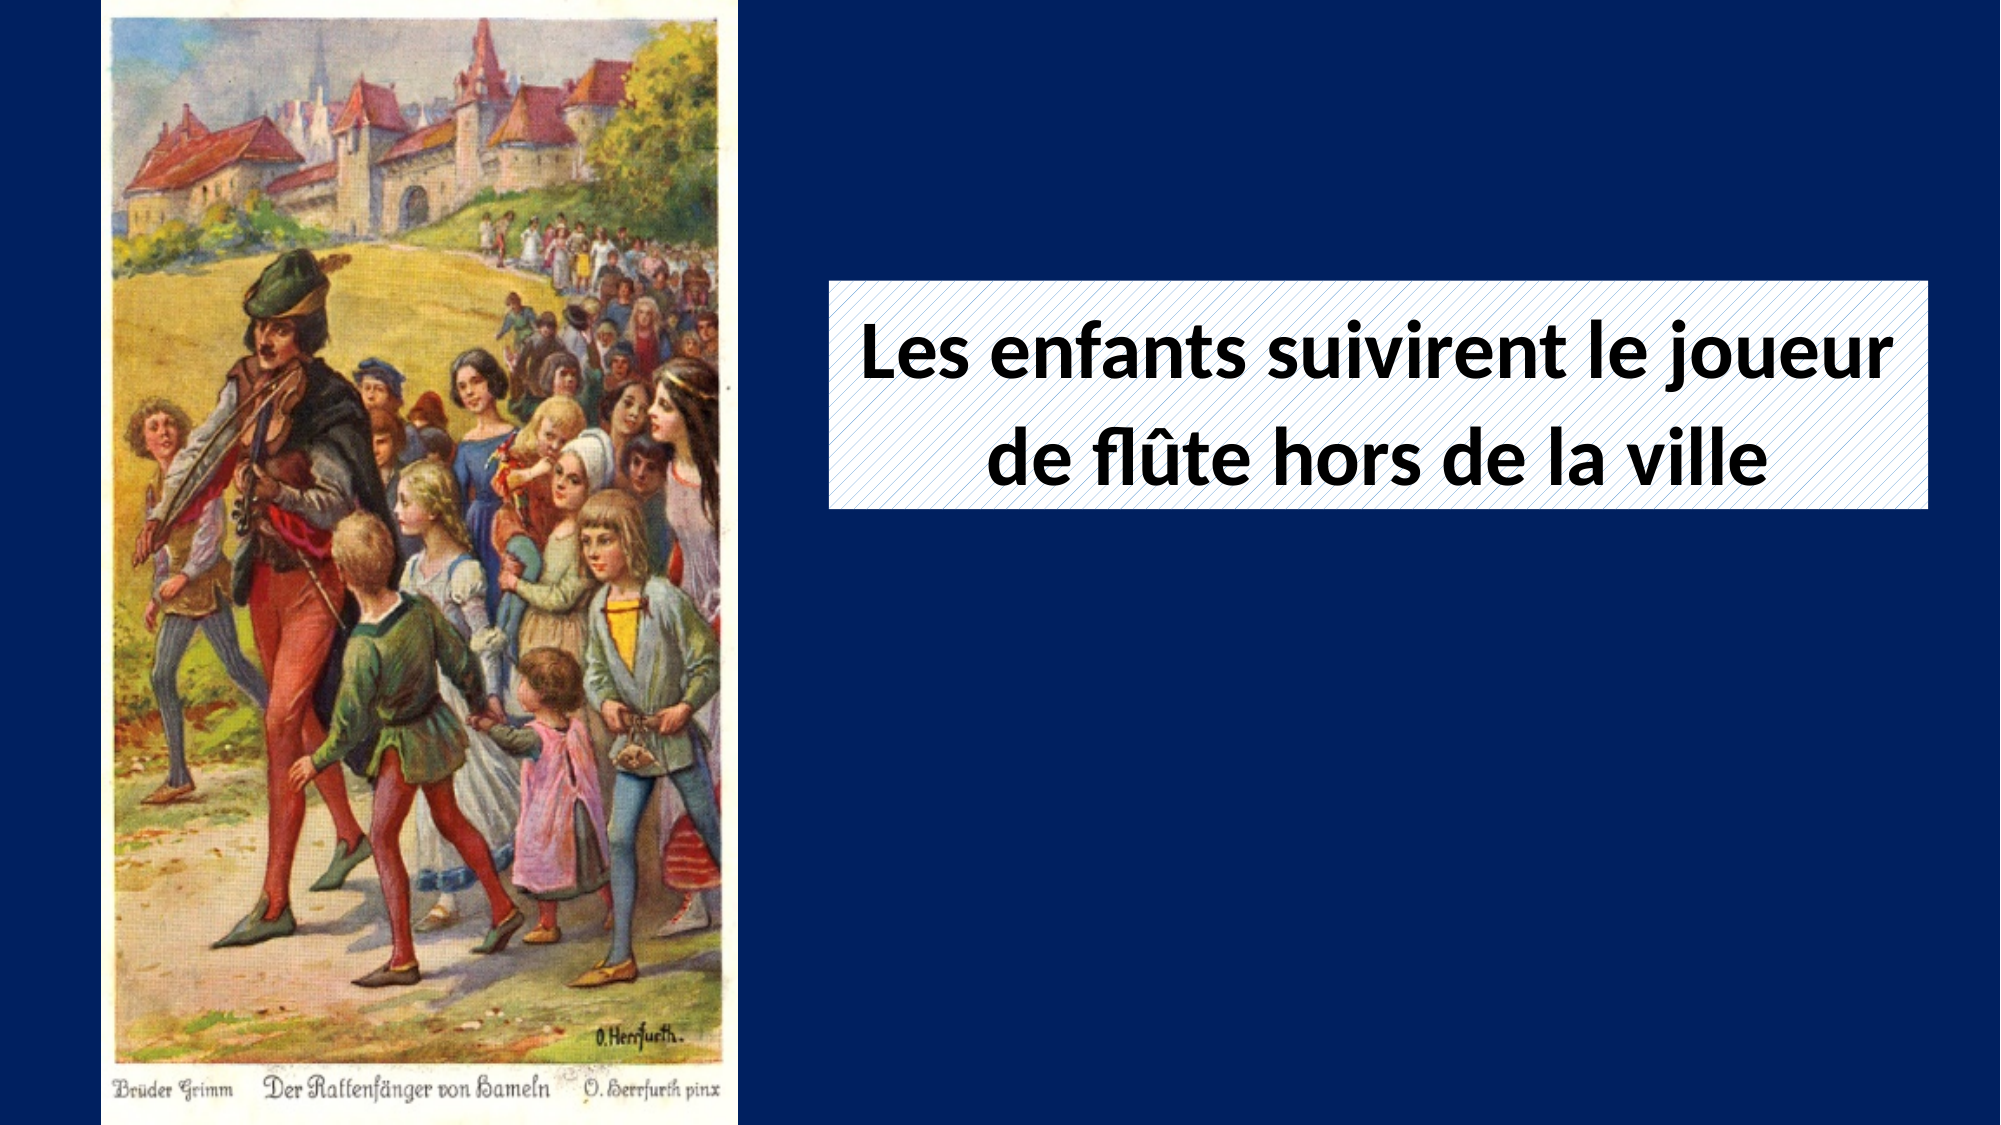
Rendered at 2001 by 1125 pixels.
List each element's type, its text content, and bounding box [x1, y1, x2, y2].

picture [101, 0, 738, 1125]
text_box Les enfants suivirent le joueur de flûte hors de la ville [828, 280, 1929, 510]
